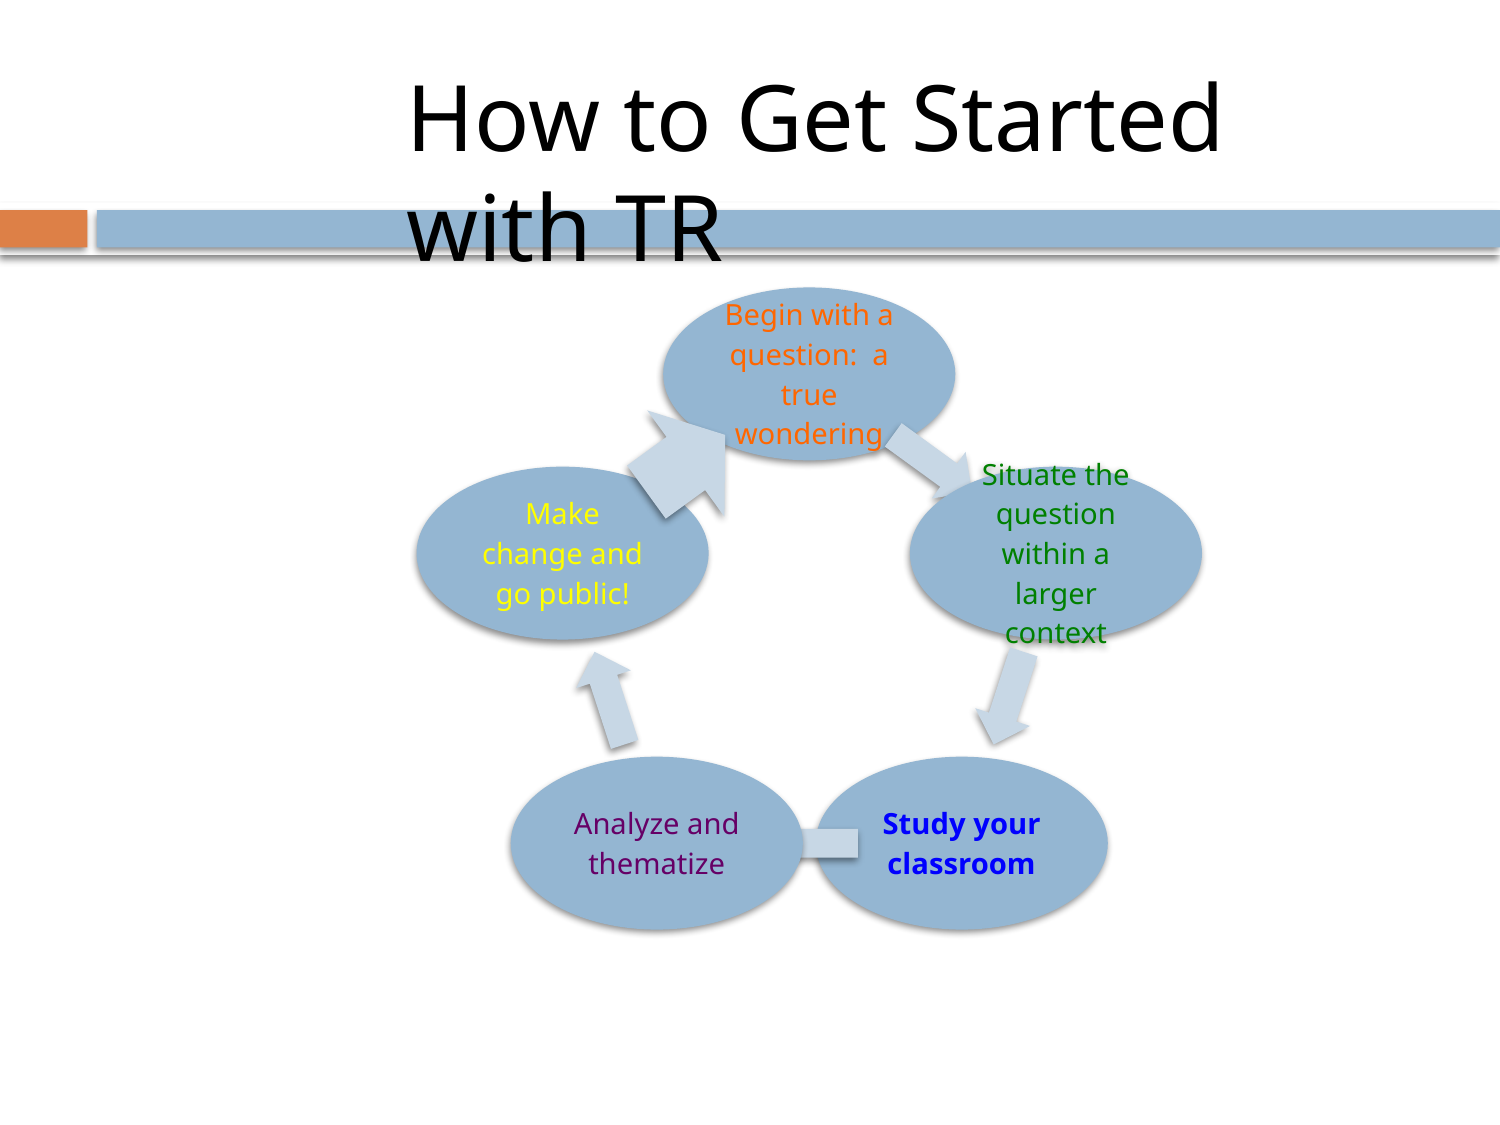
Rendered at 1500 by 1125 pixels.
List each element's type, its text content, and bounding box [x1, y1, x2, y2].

text_box How to Get Started with TR [391, 52, 1436, 287]
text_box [224, 287, 1394, 980]
